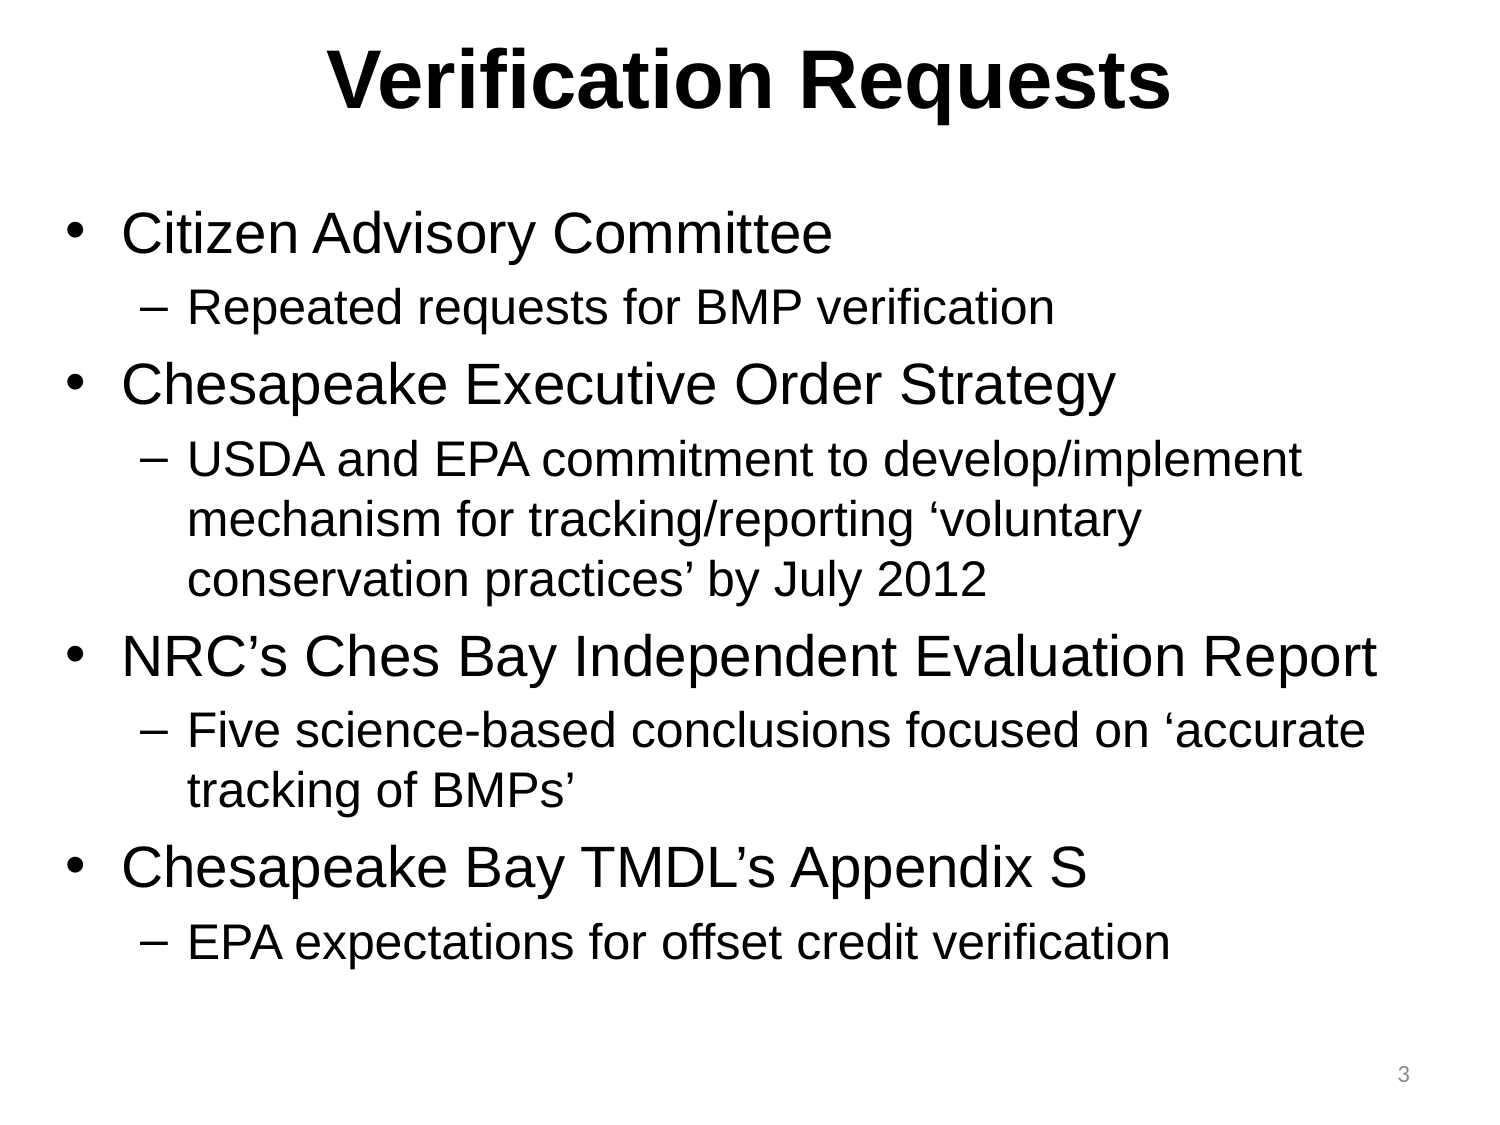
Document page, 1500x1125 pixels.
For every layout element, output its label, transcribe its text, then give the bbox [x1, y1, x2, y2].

title Verification Requests [75, 0, 1425, 150]
list Citizen Advisory Committee Repeated requests for BMP verification Chesapeake Executive Order Strategy USDA and EPA commitment to develop/implement mechanism for tracking/reporting ‘voluntary conservation practices’ by July 2012 NRC’s Ches Bay Independent Evaluation Report Five science-based conclusions focused on ‘accurate tracking of BMPs’ Chesapeake Bay TMDL’s Appendix S EPA expectations for offset credit verification [50, 187, 1438, 1050]
slide_number 3 [1074, 1042, 1425, 1103]
